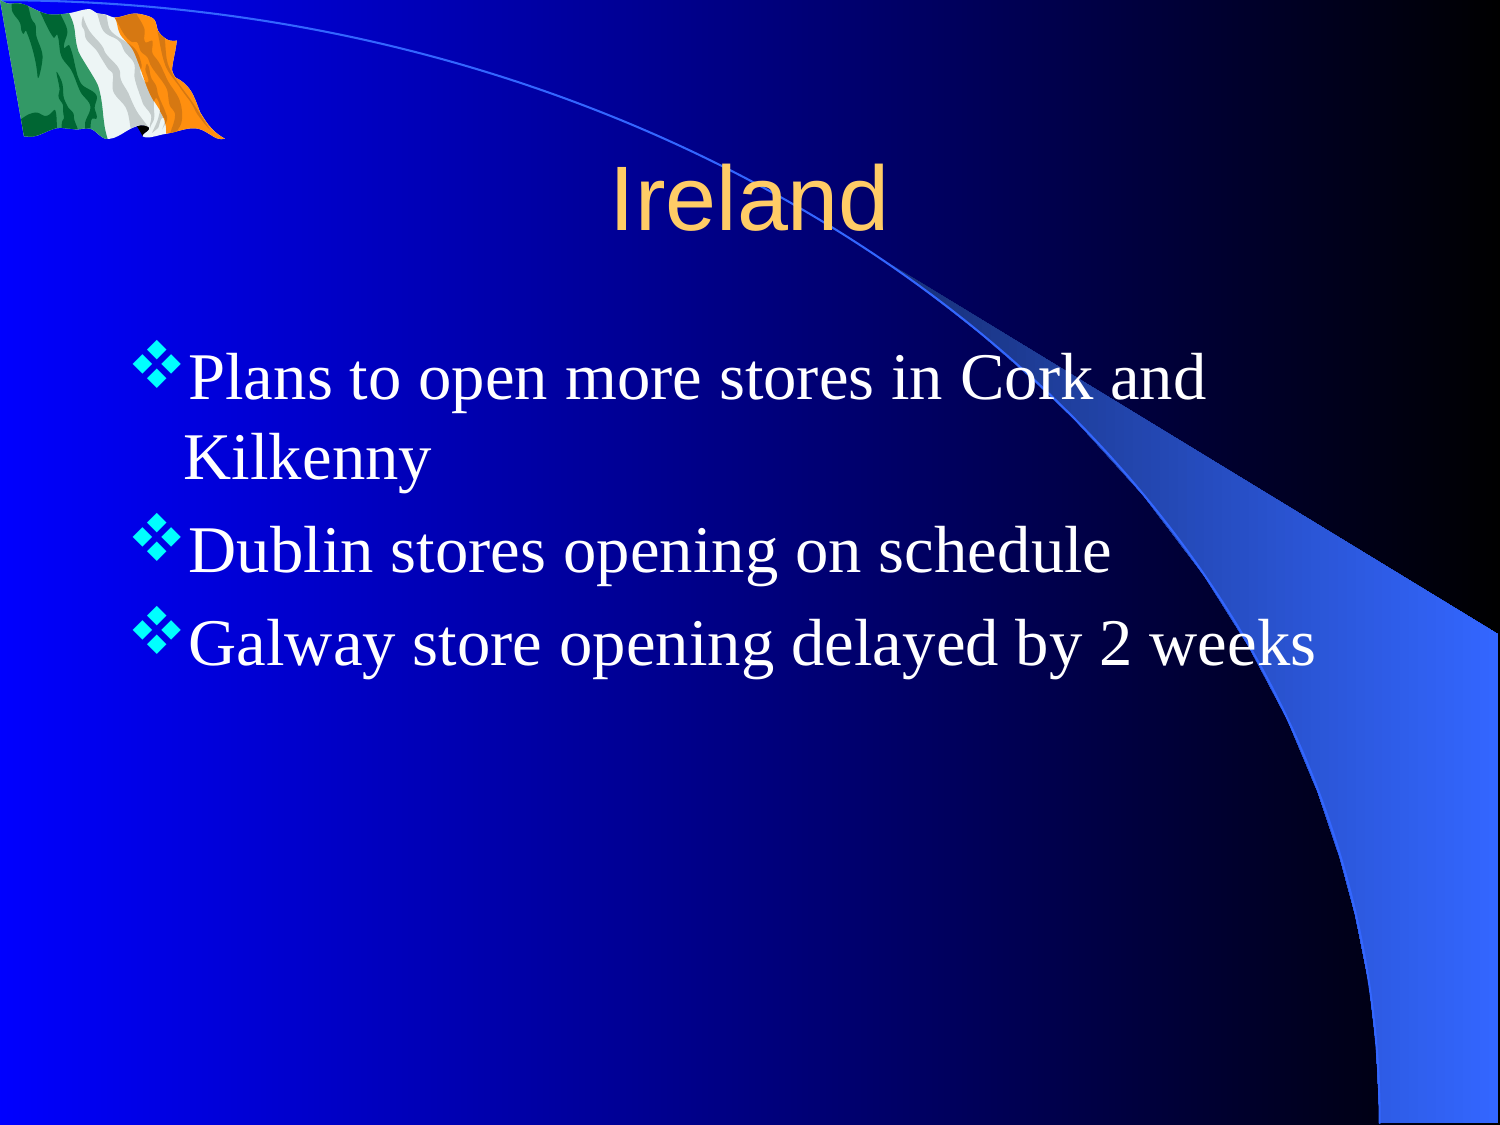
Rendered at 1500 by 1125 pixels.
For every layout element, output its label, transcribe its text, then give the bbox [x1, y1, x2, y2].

picture [0, 0, 226, 140]
list Plans to open more stores in Cork and Kilkenny Dublin stores opening on schedule Galway store opening delayed by 2 weeks [112, 324, 1388, 1001]
title Ireland [112, 99, 1388, 288]
